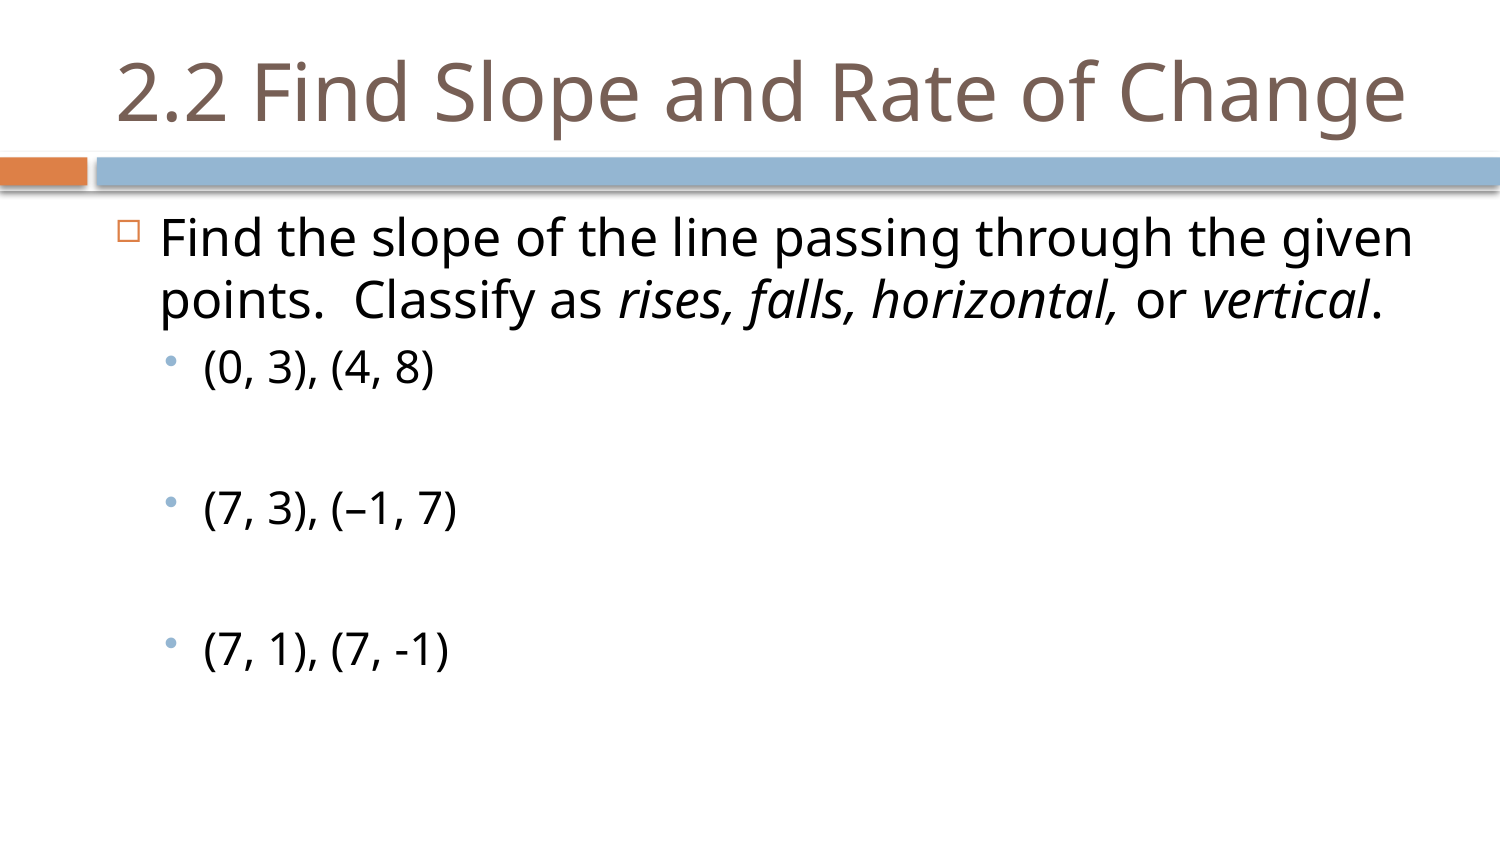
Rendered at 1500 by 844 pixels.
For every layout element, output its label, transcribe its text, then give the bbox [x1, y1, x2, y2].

title 2.2 Find Slope and Rate of Change [100, 28, 1438, 150]
list Find the slope of the line passing through the given points. Classify as rises, falls, horizontal, or vertical. (0, 3), (4, 8) (7, 3), (–1, 7) (7, 1), (7, -1) [100, 196, 1438, 750]
